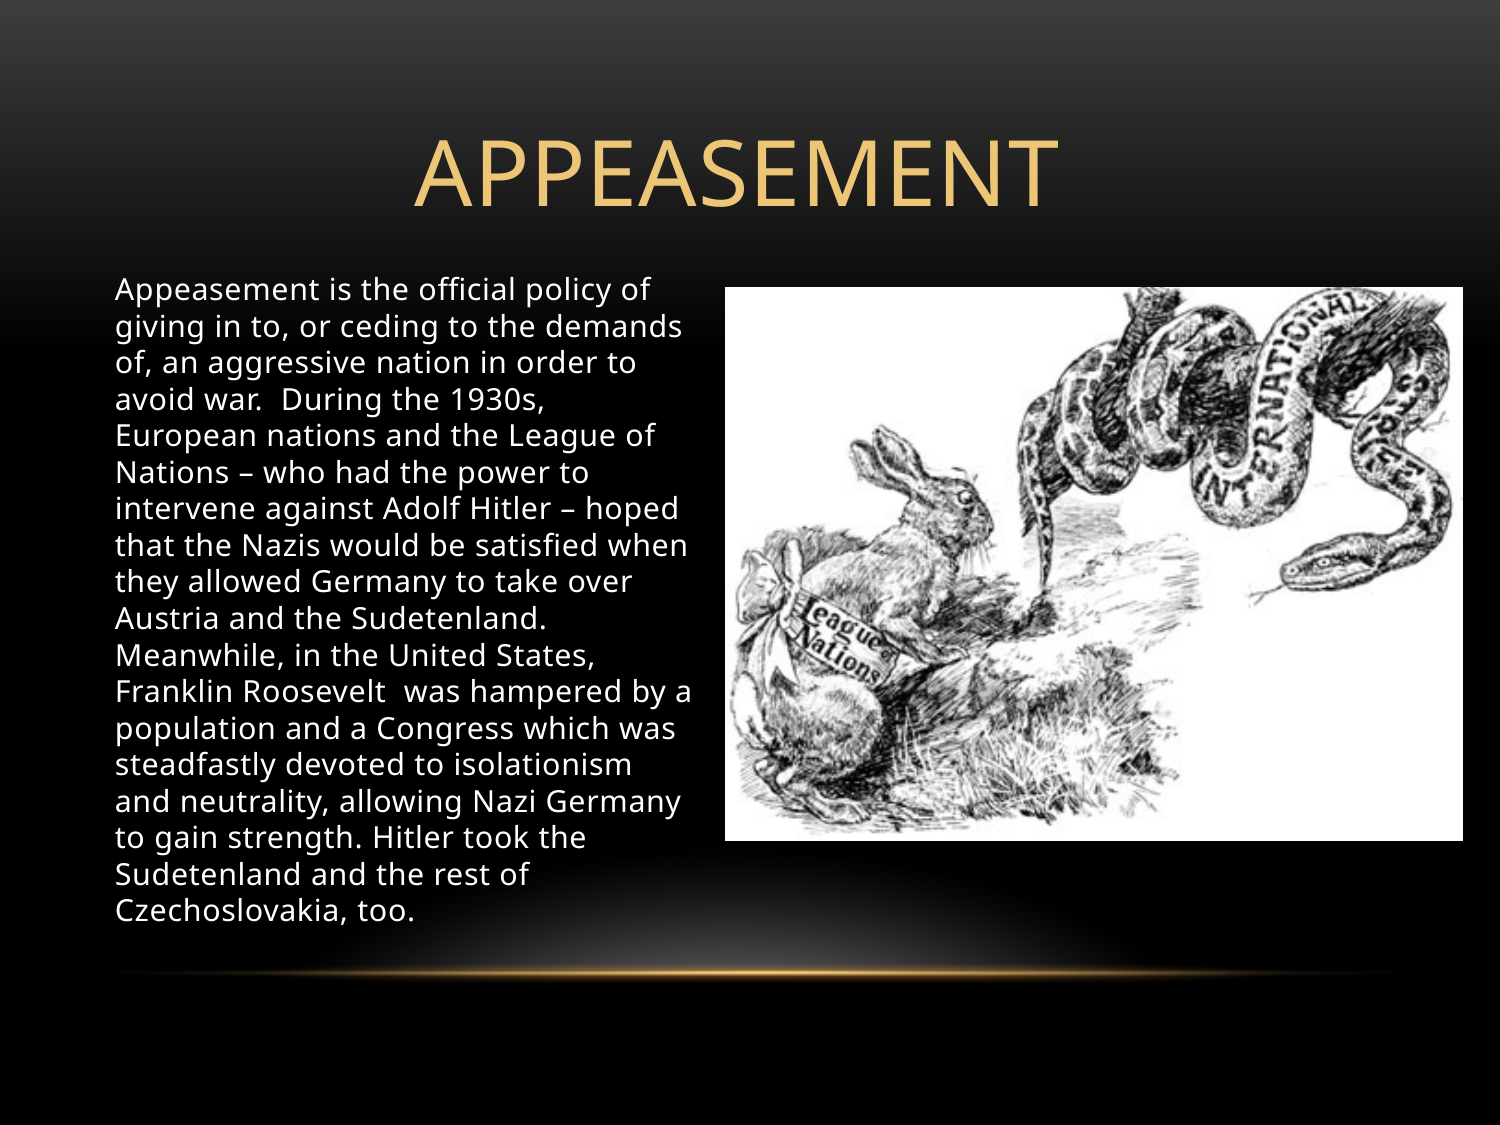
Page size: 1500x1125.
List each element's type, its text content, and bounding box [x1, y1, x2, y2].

list Appeasement is the official policy of giving in to, or ceding to the demands of, an aggressive nation in order to avoid war. During the 1930s, European nations and the League of Nations – who had the power to intervene against Adolf Hitler – hoped that the Nazis would be satisfied when they allowed Germany to take over Austria and the Sudetenland. Meanwhile, in the United States, Franklin Roosevelt was hampered by a population and a Congress which was steadfastly devoted to isolationism and neutrality, allowing Nazi Germany to gain strength. Hitler took the Sudetenland and the rest of Czechoslovakia, too. [99, 262, 713, 938]
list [724, 287, 1463, 841]
picture [0, 0, 1500, 1125]
title Appeasement [99, 45, 1400, 233]
